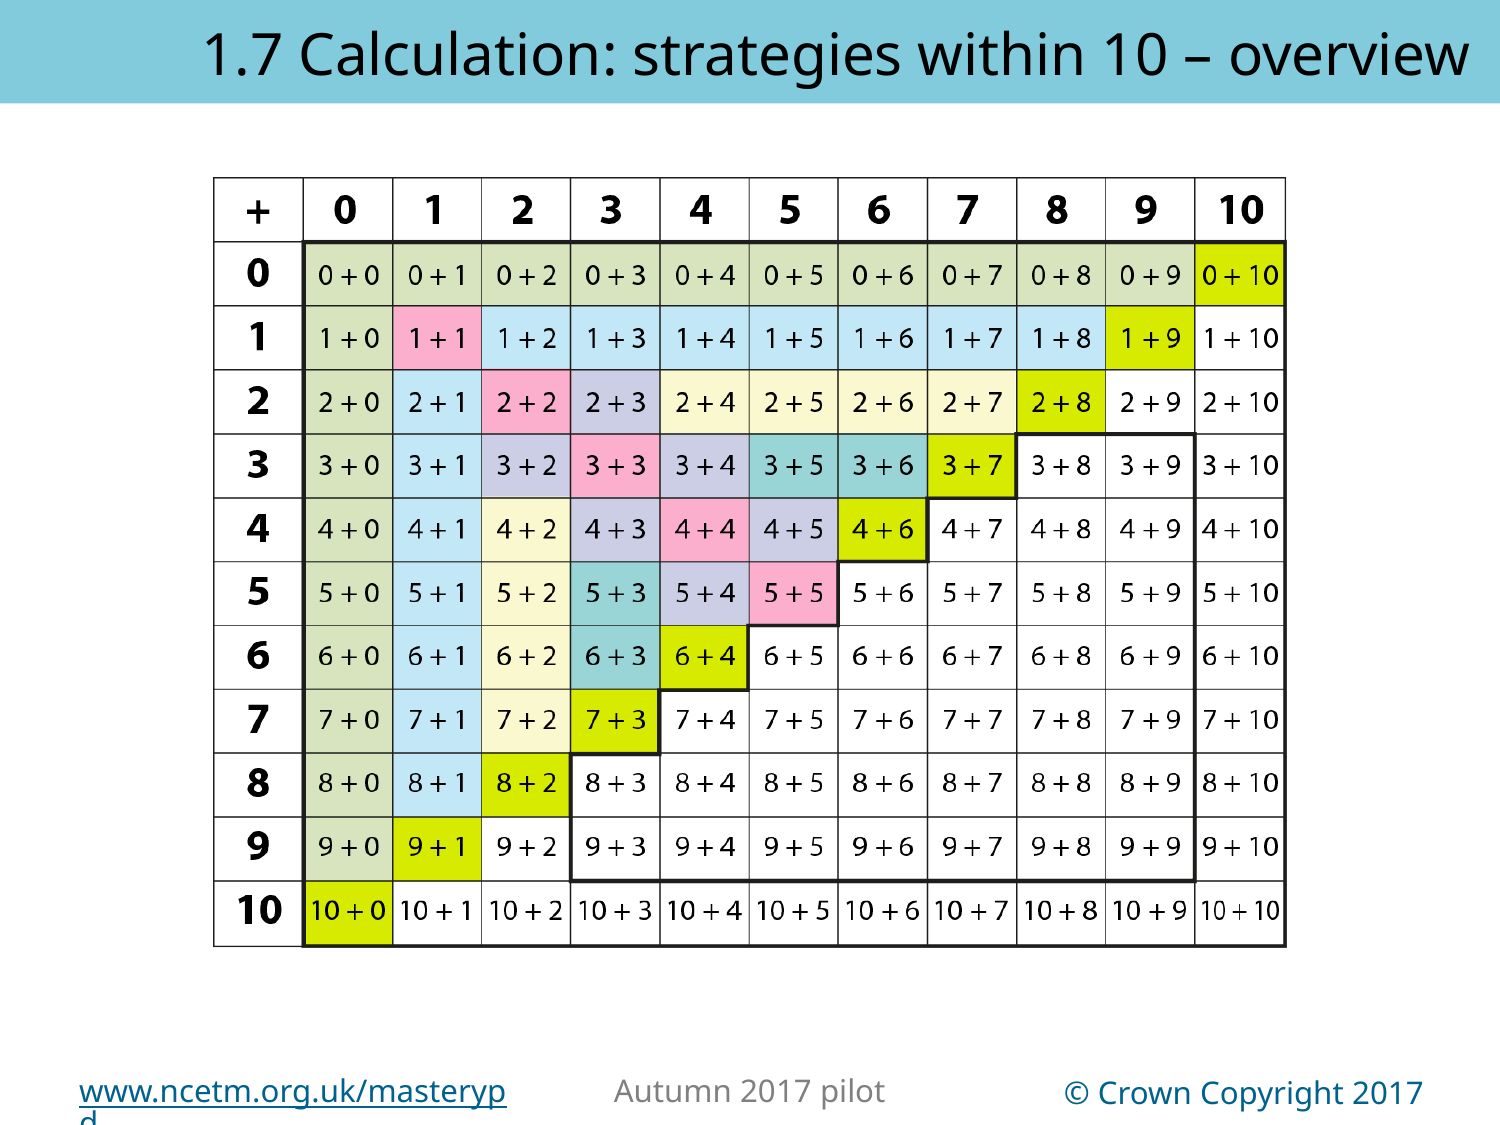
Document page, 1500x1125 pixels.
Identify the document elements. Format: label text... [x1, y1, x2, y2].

list 1.7 Calculation: strategies within 10 – overview [0, 0, 1500, 104]
picture [213, 177, 1287, 948]
